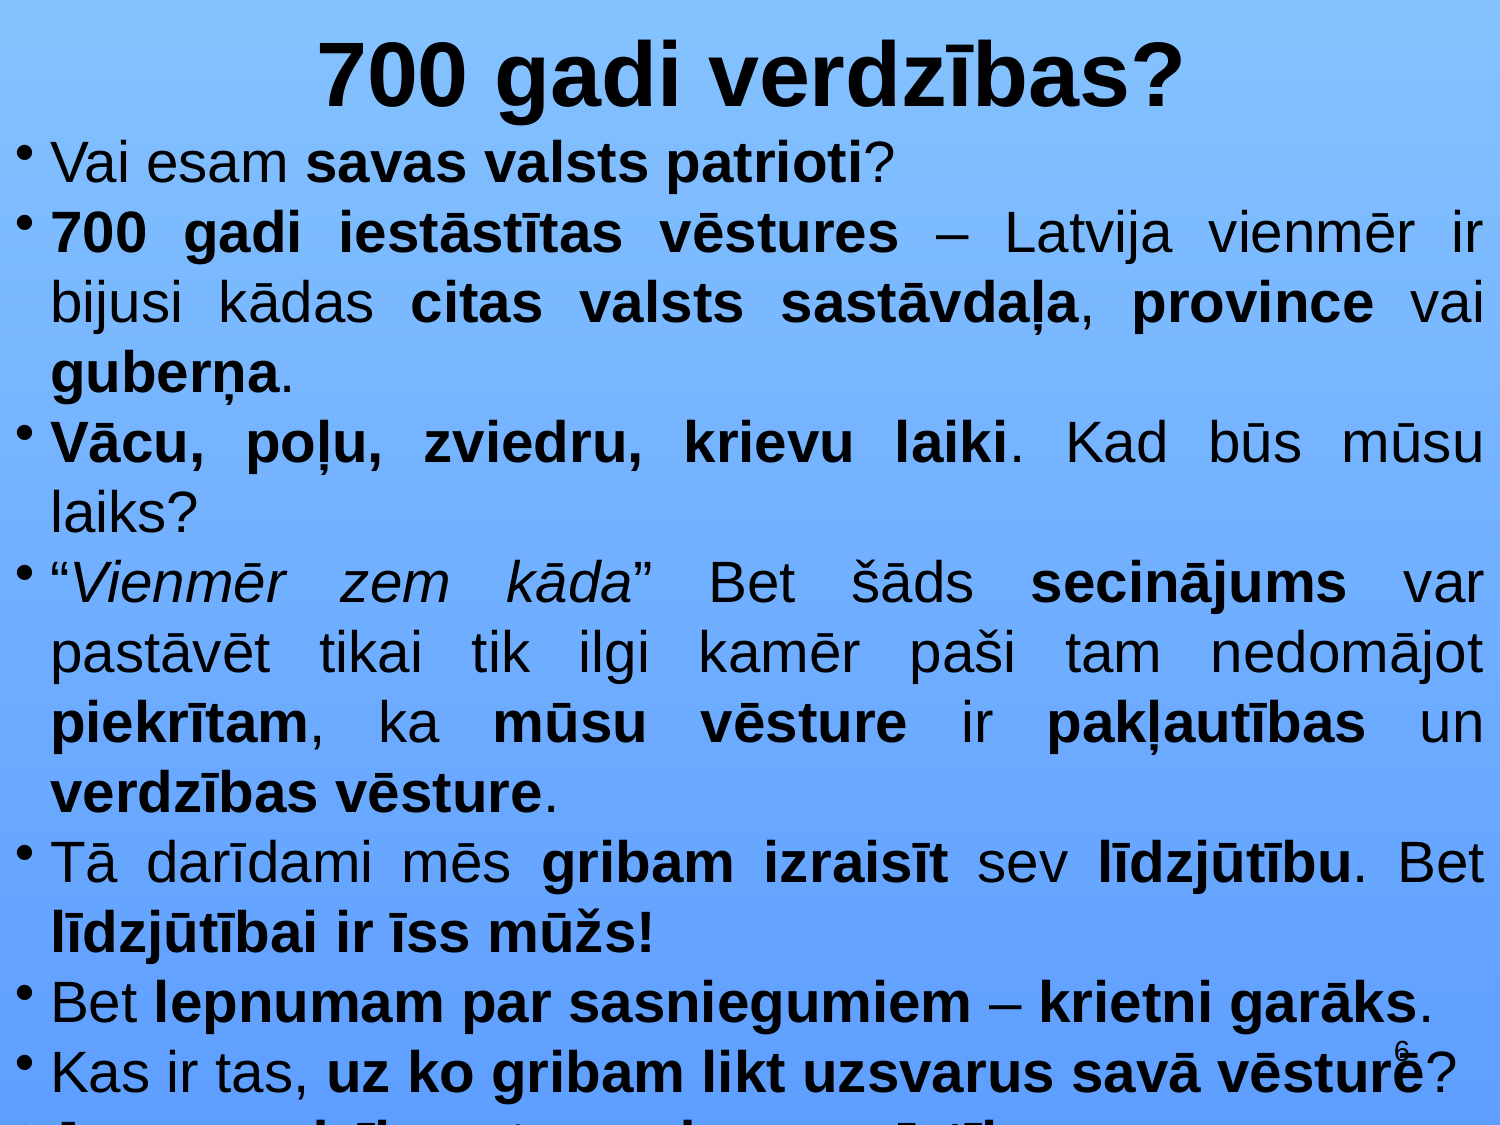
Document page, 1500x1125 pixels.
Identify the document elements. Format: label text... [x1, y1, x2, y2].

text_box Vai esam savas valsts patrioti? 700 gadi iestāstītas vēstures – Latvija vienmēr ir bijusi kādas citas valsts sastāvdaļa, province vai guberņa. Vācu, poļu, zviedru, krievu laiki. Kad būs mūsu laiks? “Vienmēr zem kāda” Bet šāds secinājums var pastāvēt tikai tik ilgi kamēr paši tam nedomājot piekrītam, ka mūsu vēsture ir pakļautības un verdzības vēsture. Tā darīdami mēs gribam izraisīt sev līdzjūtību. Bet līdzjūtībai ir īss mūžs! Bet lepnumam par sasniegumiem – krietni garāks. Kas ir tas, uz ko gribam likt uzsvarus savā vēsturē? Ja uz verdzību – tas rada mazvērtību. Ja uz latviešu neticamo uzvaras stāstu 1919.g. – tas rada patriotismu. [0, 117, 1500, 1125]
slide_number 6 [1074, 1024, 1426, 1103]
title 700 gadi verdzības? [76, 0, 1428, 117]
